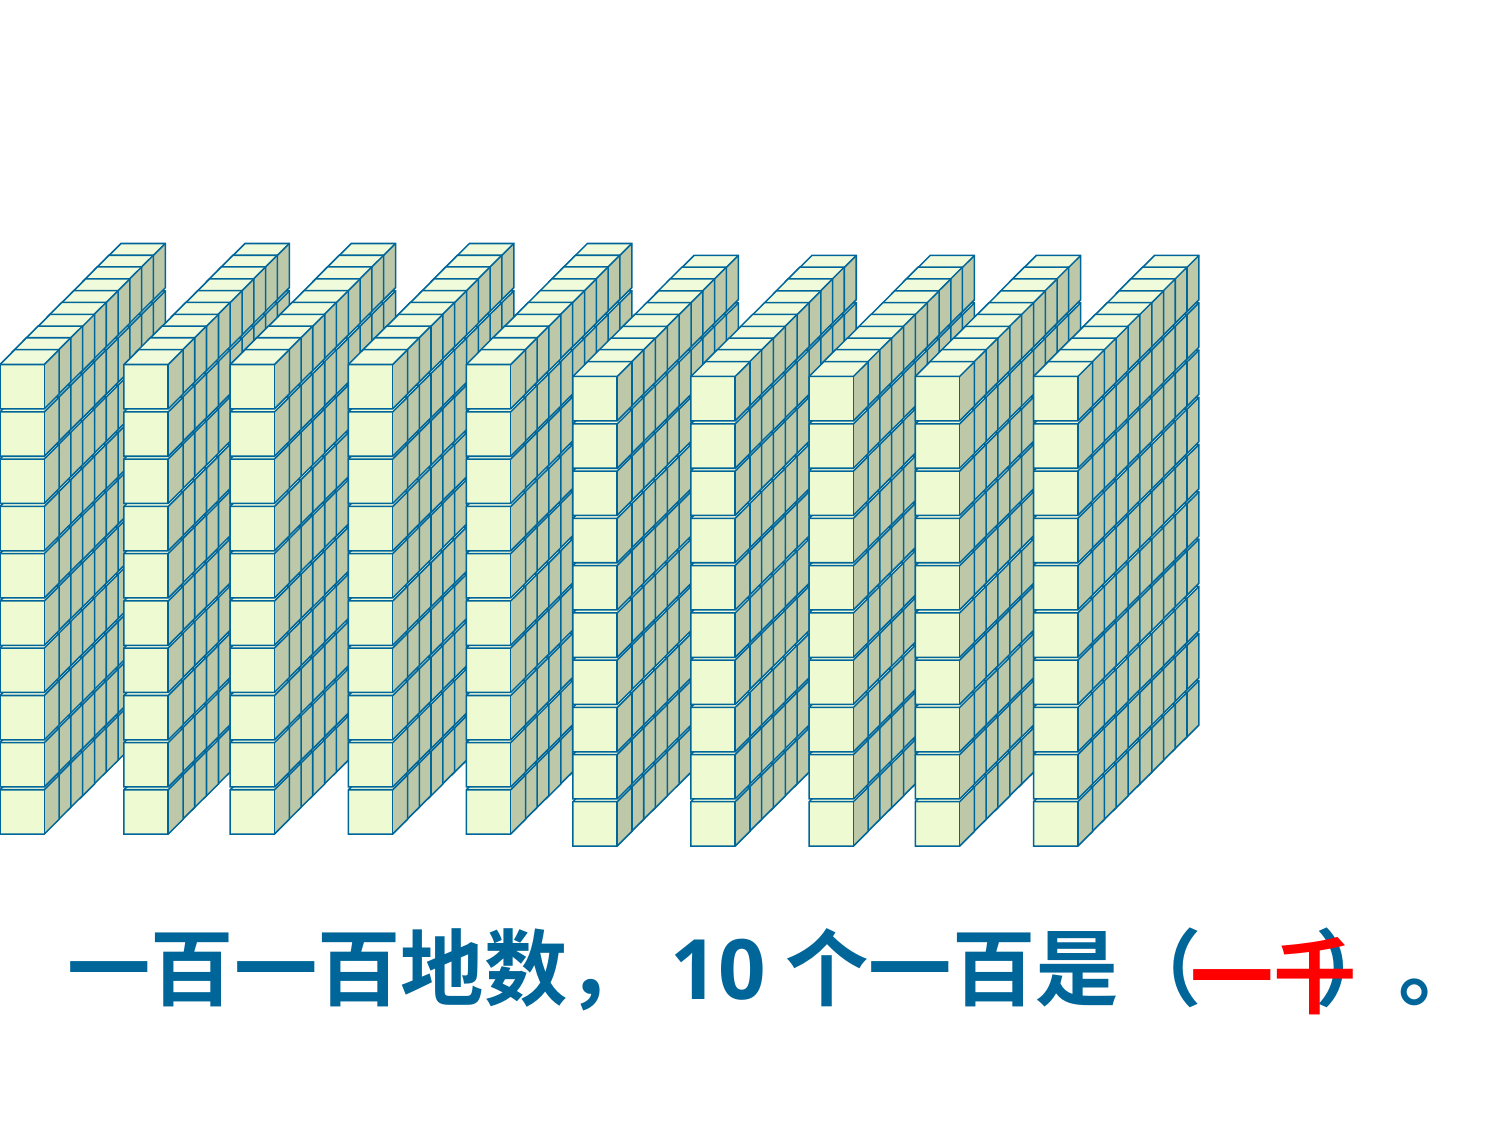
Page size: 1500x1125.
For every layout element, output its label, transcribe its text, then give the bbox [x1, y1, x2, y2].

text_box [915, 255, 1031, 847]
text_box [348, 243, 464, 835]
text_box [0, 243, 121, 835]
text_box 一百一百地数，10个一百是（ ）。 [53, 909, 1500, 1024]
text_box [466, 243, 632, 835]
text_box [1033, 255, 1200, 847]
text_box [808, 255, 912, 847]
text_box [229, 243, 346, 835]
text_box 一千 [1175, 916, 1436, 1032]
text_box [690, 255, 806, 847]
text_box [123, 243, 227, 835]
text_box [572, 255, 688, 847]
